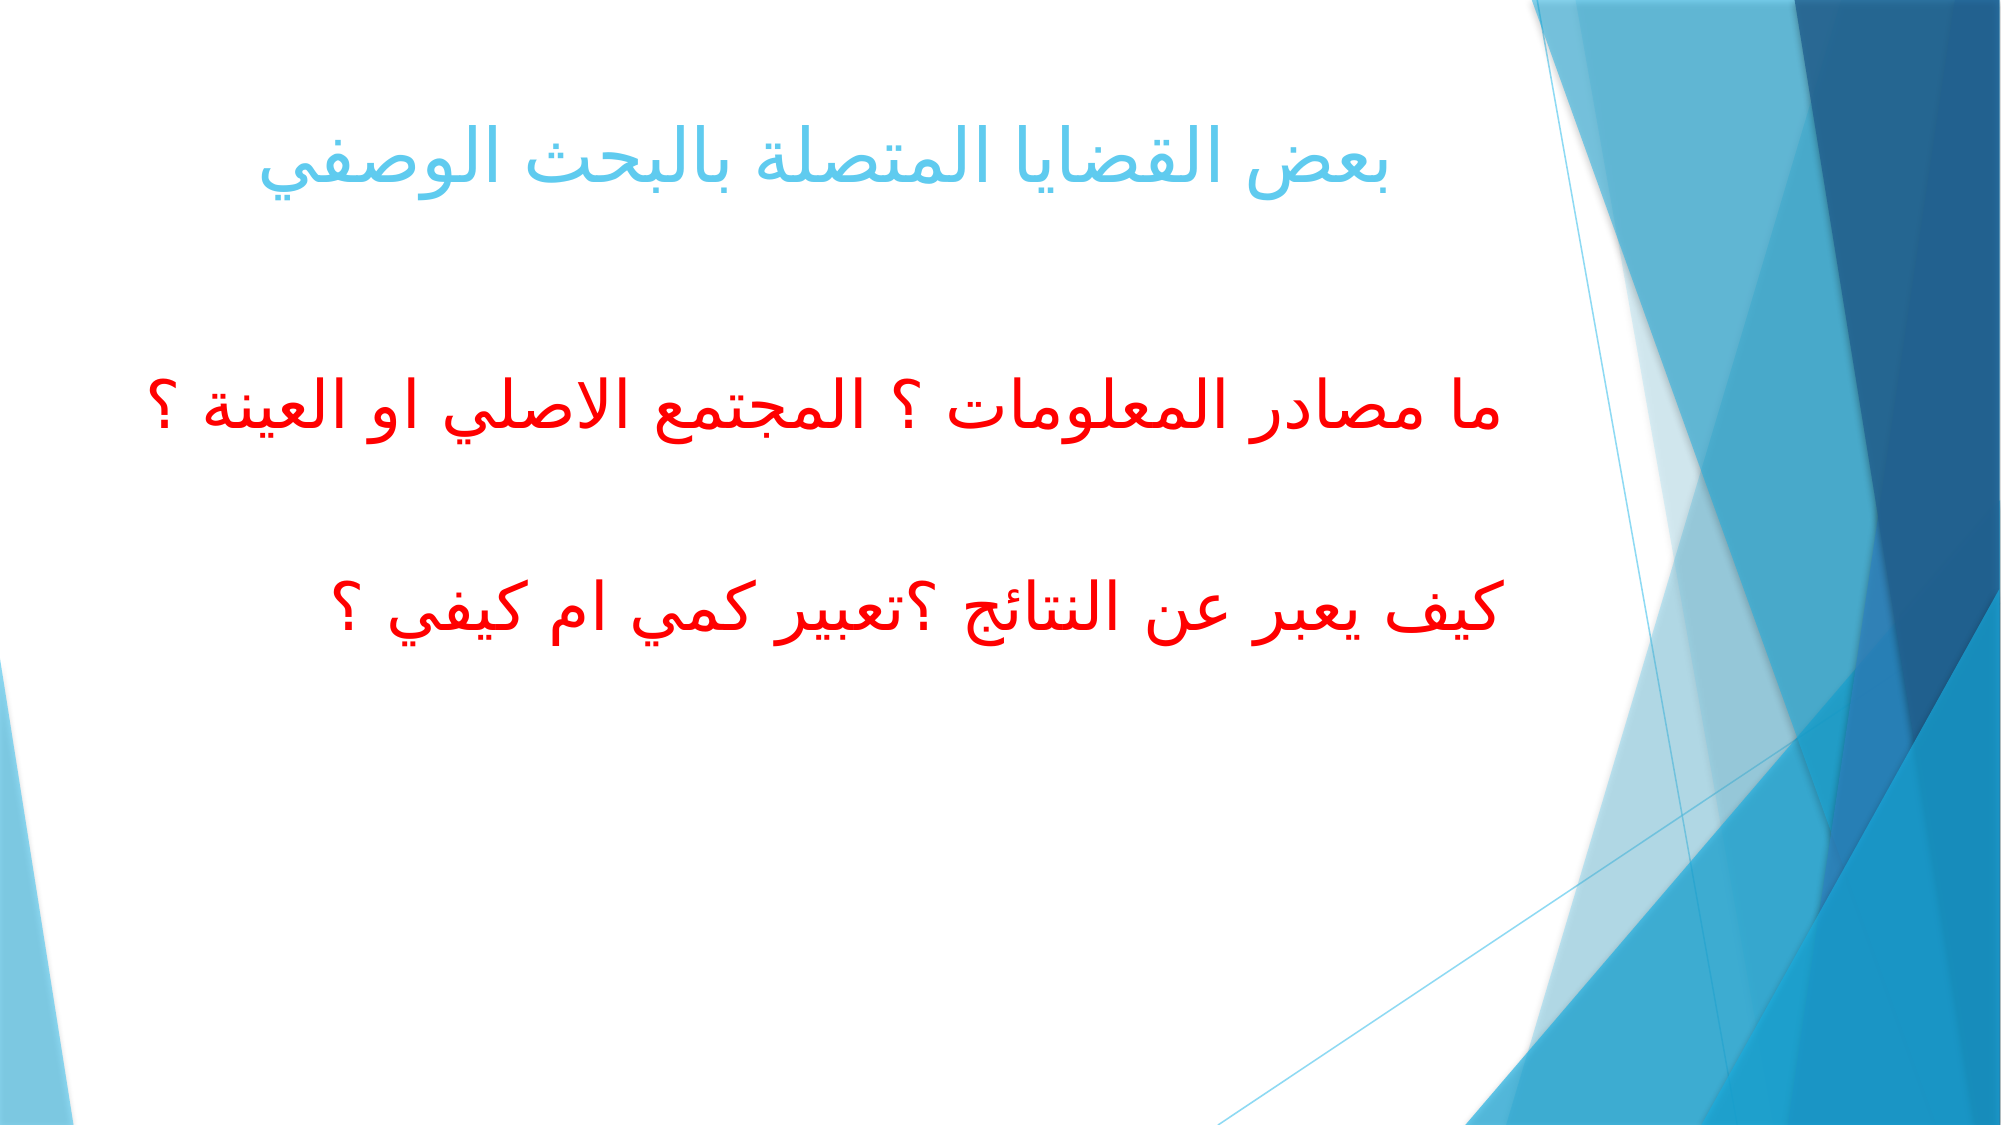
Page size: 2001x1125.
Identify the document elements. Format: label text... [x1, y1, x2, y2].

title بعض القضايا المتصلة بالبحث الوصفي [111, 99, 1522, 317]
list ما مصادر المعلومات ؟ المجتمع الاصلي او العينة ؟ كيف يعبر عن النتائج ؟تعبير كمي ام كيفي ؟ [111, 354, 1522, 992]
